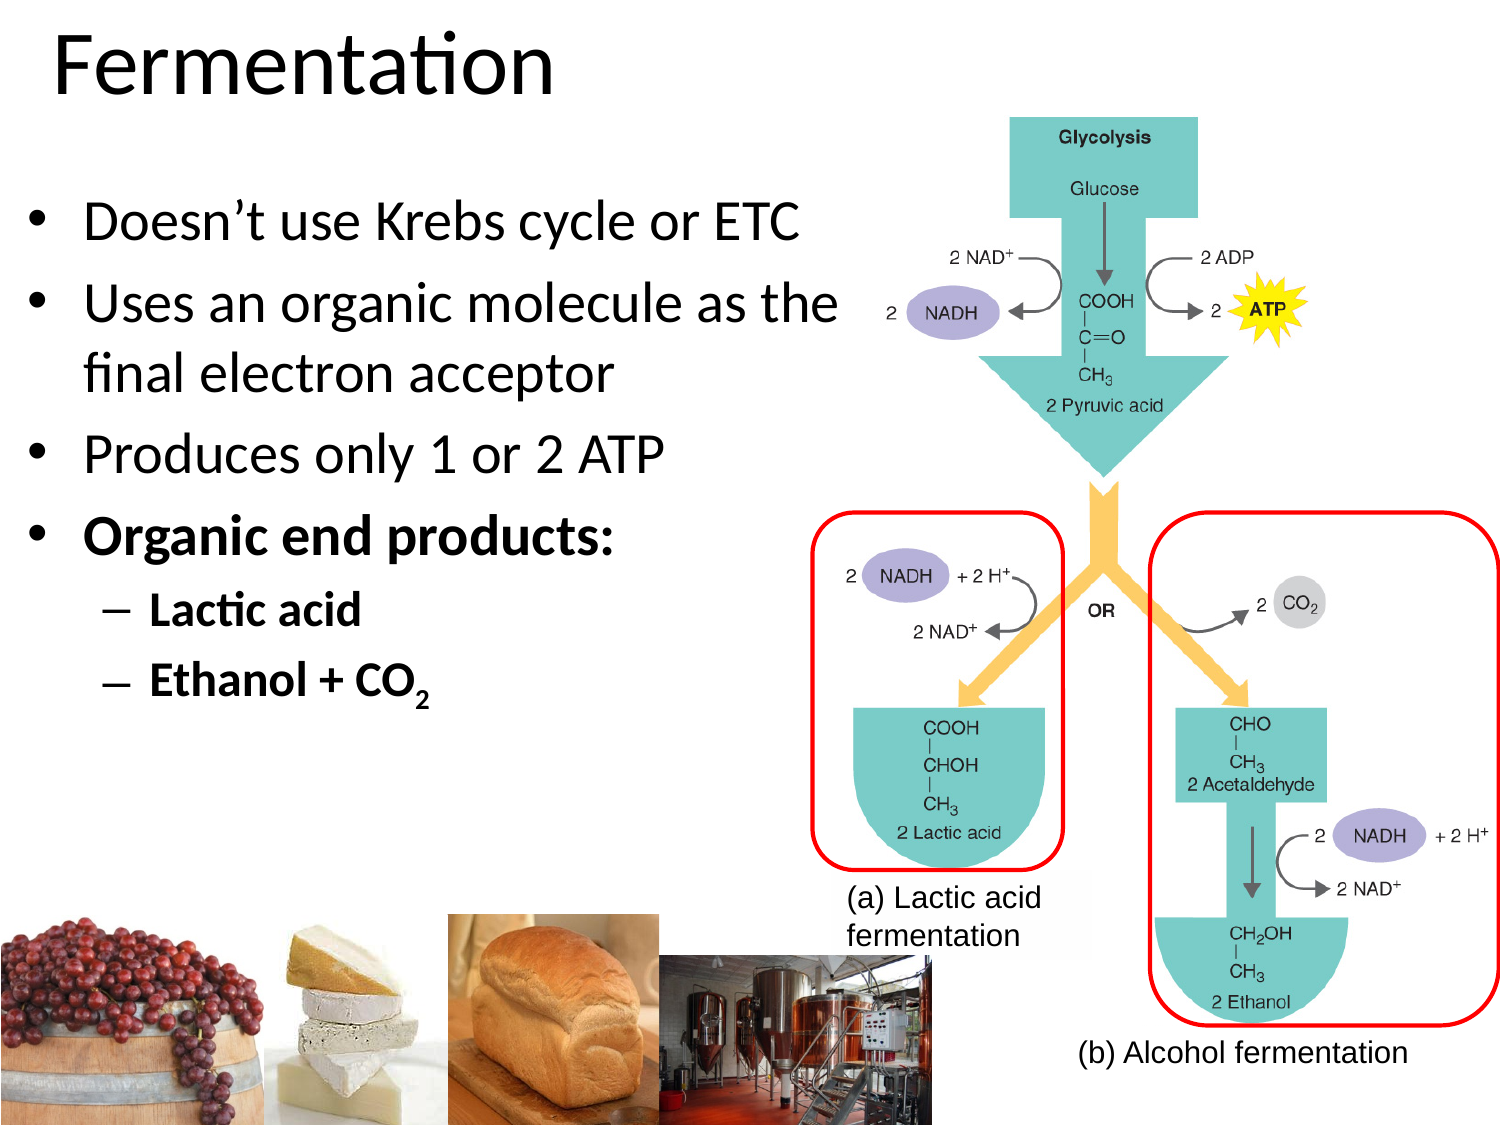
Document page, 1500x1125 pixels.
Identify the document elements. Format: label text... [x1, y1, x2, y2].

list Doesn’t use Krebs cycle or ETC Uses an organic molecule as the final electron acceptor Produces only 1 or 2 ATP Organic end products: Lactic acid Ethanol + CO2 [12, 174, 831, 900]
title Fermentation [37, 0, 1388, 117]
picture [0, 107, 1499, 1125]
